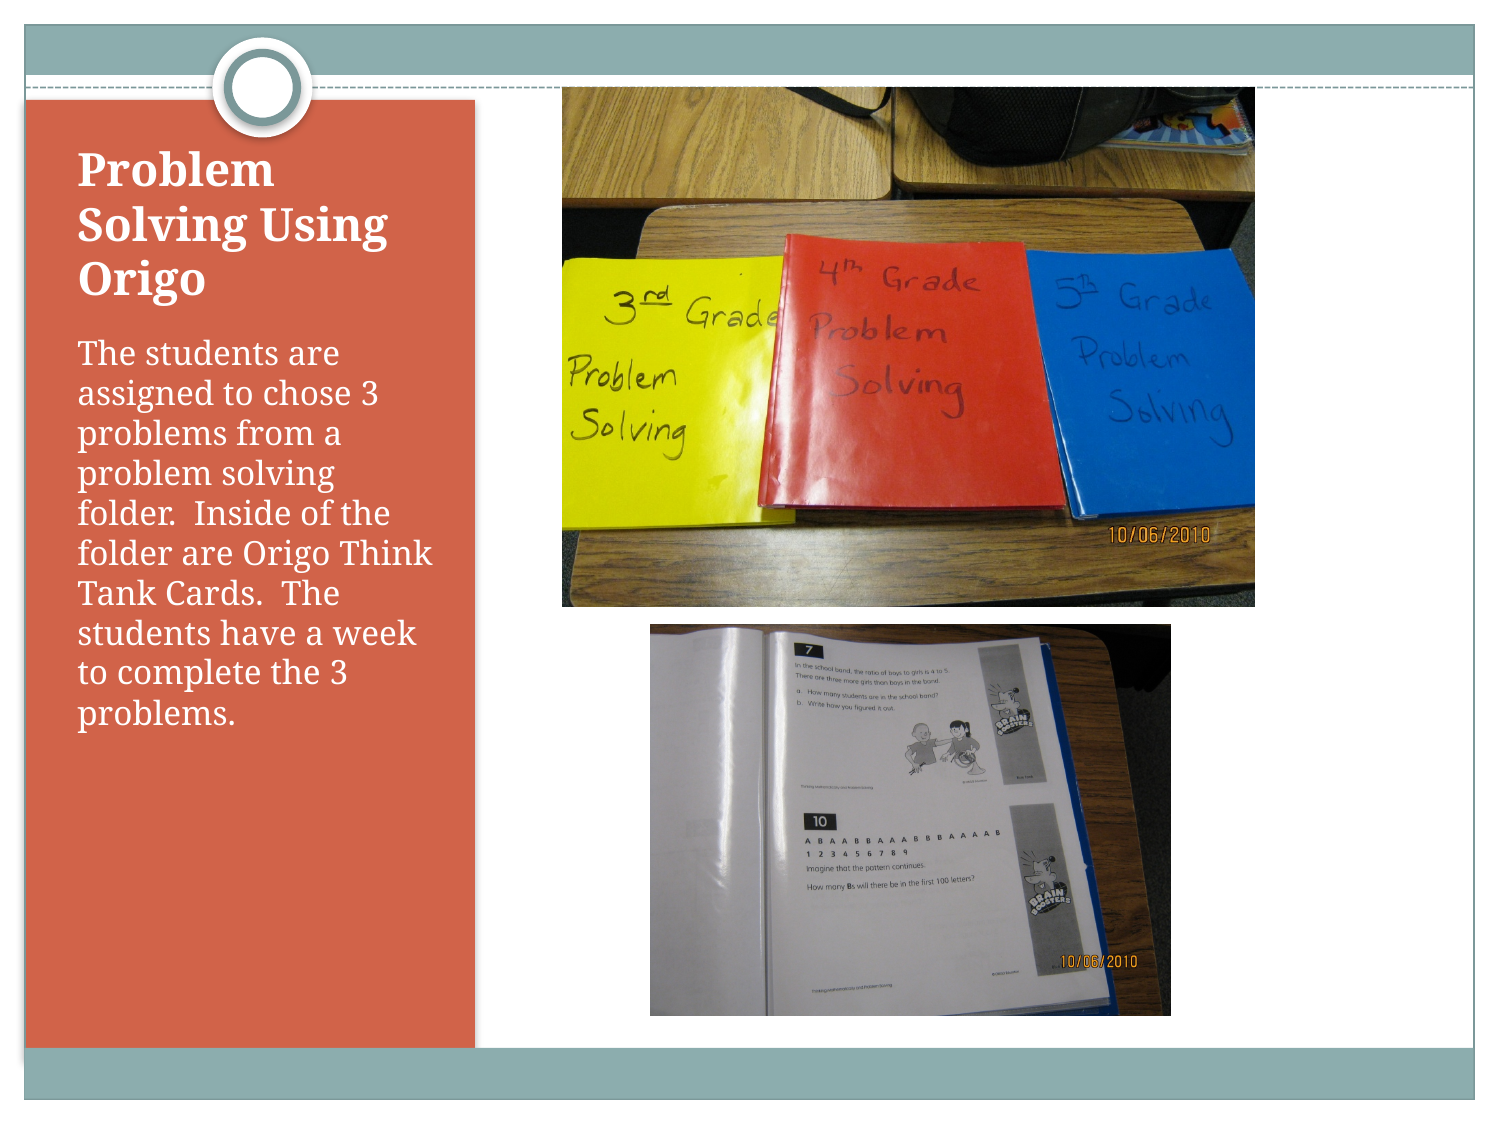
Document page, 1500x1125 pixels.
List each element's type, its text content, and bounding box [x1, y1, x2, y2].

picture [562, 87, 1255, 607]
list The students are assigned to chose 3 problems from a problem solving folder. Inside of the folder are Origo Think Tank Cards. The students have a week to complete the 3 problems. [62, 324, 450, 1005]
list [649, 624, 1172, 1016]
title Problem Solving Using Origo [62, 149, 450, 313]
